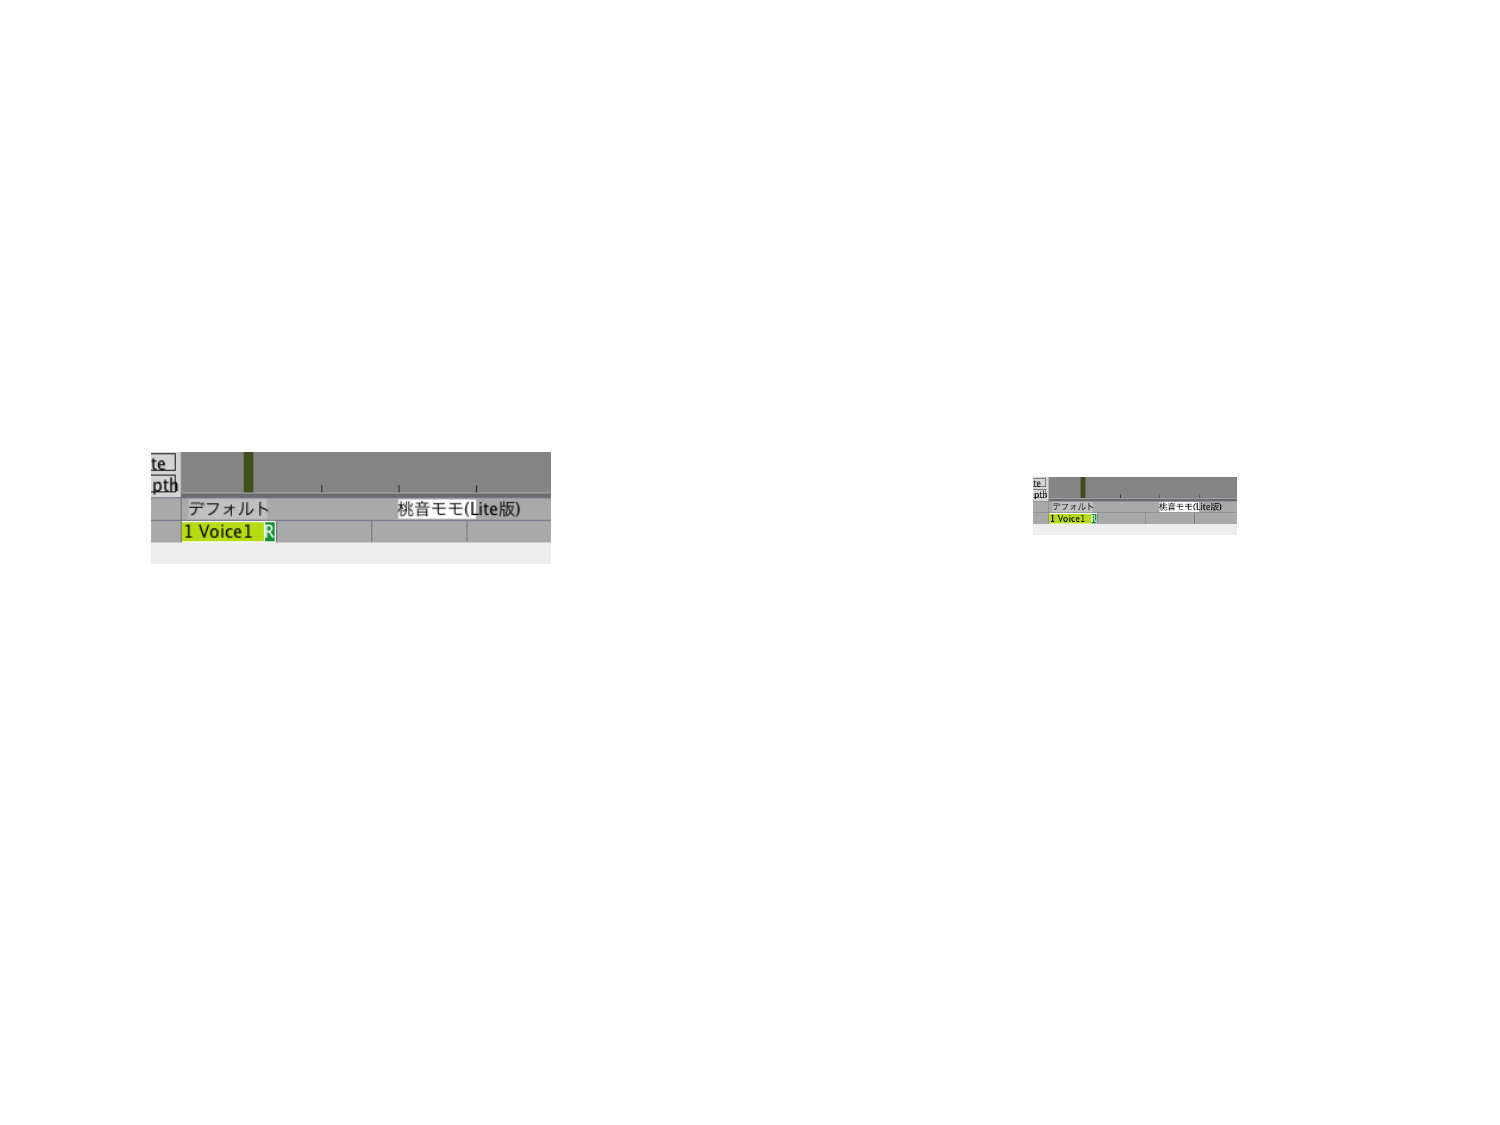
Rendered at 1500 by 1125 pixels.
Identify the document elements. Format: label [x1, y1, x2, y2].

picture [151, 452, 551, 565]
picture [1033, 477, 1237, 535]
